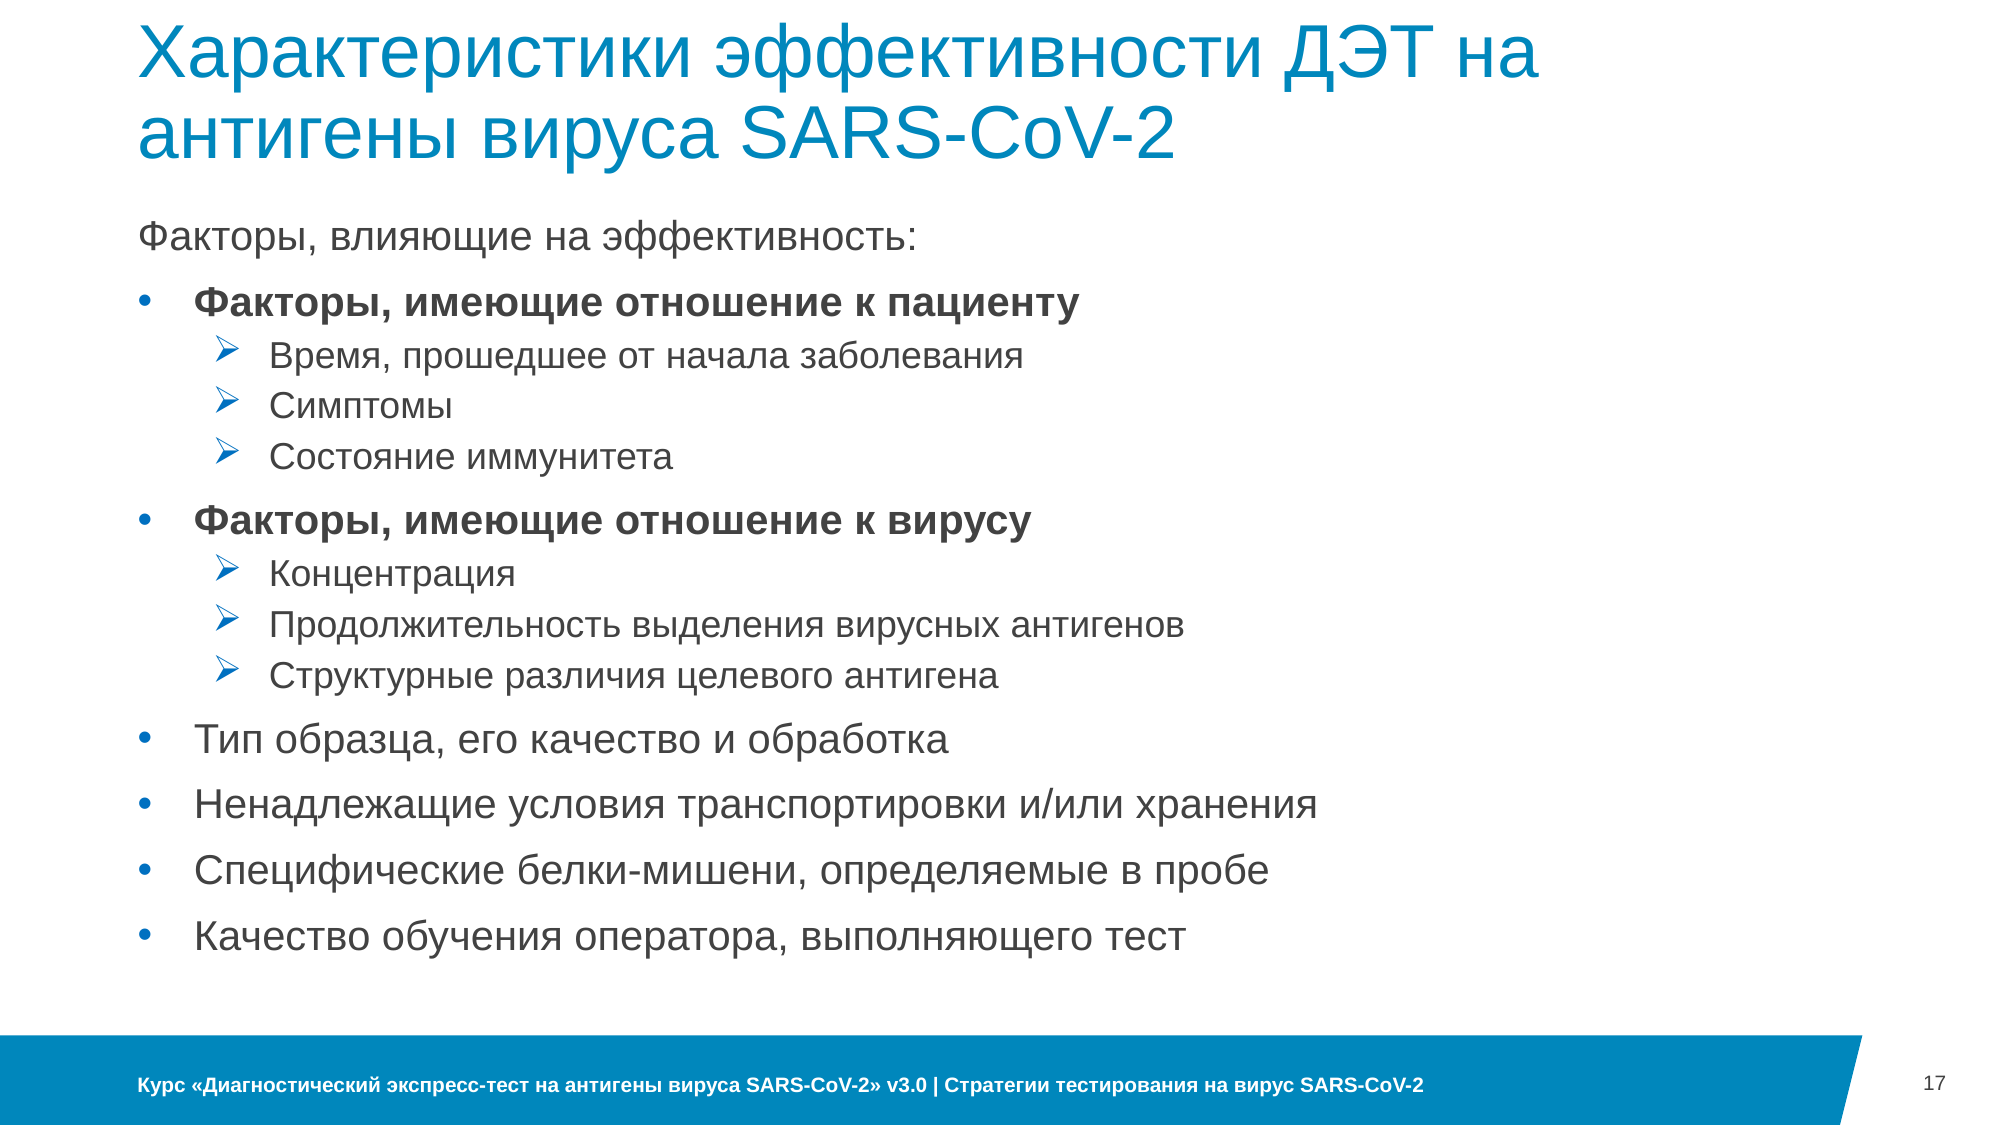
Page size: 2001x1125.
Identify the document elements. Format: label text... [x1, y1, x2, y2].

title Характеристики эффективности ДЭТ на антигены вируса SARS-CoV-2 [137, 19, 1863, 175]
list Факторы, влияющие на эффективность: Факторы, имеющие отношение к пациенту Время, прошедшее от начала заболевания Симптомы Состояние иммунитета Факторы, имеющие отношение к вирусу Концентрация Продолжительность выделения вирусных антигенов Структурные различия целевого антигена Тип образца, его качество и обработка Ненадлежащие условия транспортировки и/или хранения Специфические белки-мишени, определяемые в пробе Качество обучения оператора, выполняющего тест [122, 207, 1848, 963]
footer Курс «Диагностический экспресс-тест на антигены вируса SARS-CoV-2» v3.0 | Стратегии тестирования на вирус SARS-CoV-2 [137, 1042, 1710, 1125]
slide_number 17 [1862, 1035, 1947, 1125]
